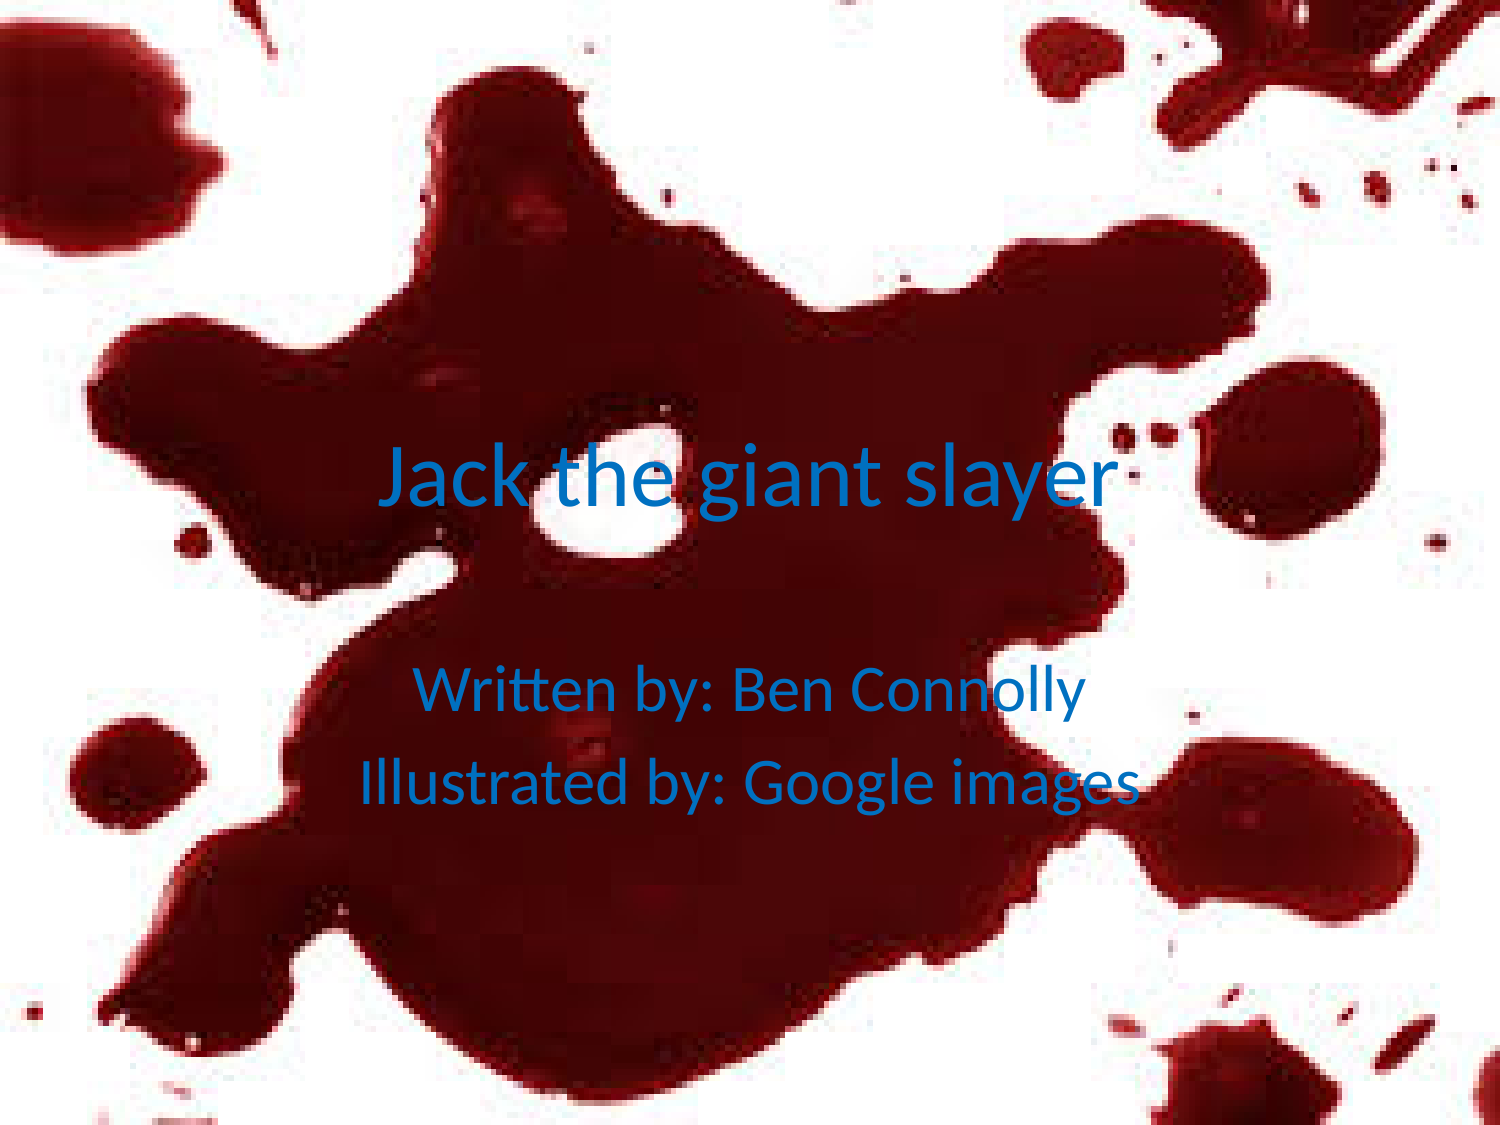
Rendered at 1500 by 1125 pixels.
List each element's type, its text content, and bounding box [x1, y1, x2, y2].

title Jack the giant slayer [112, 349, 1388, 591]
picture [0, 0, 1500, 1125]
subtitle Written by: Ben Connolly Illustrated by: Google images [225, 637, 1275, 925]
